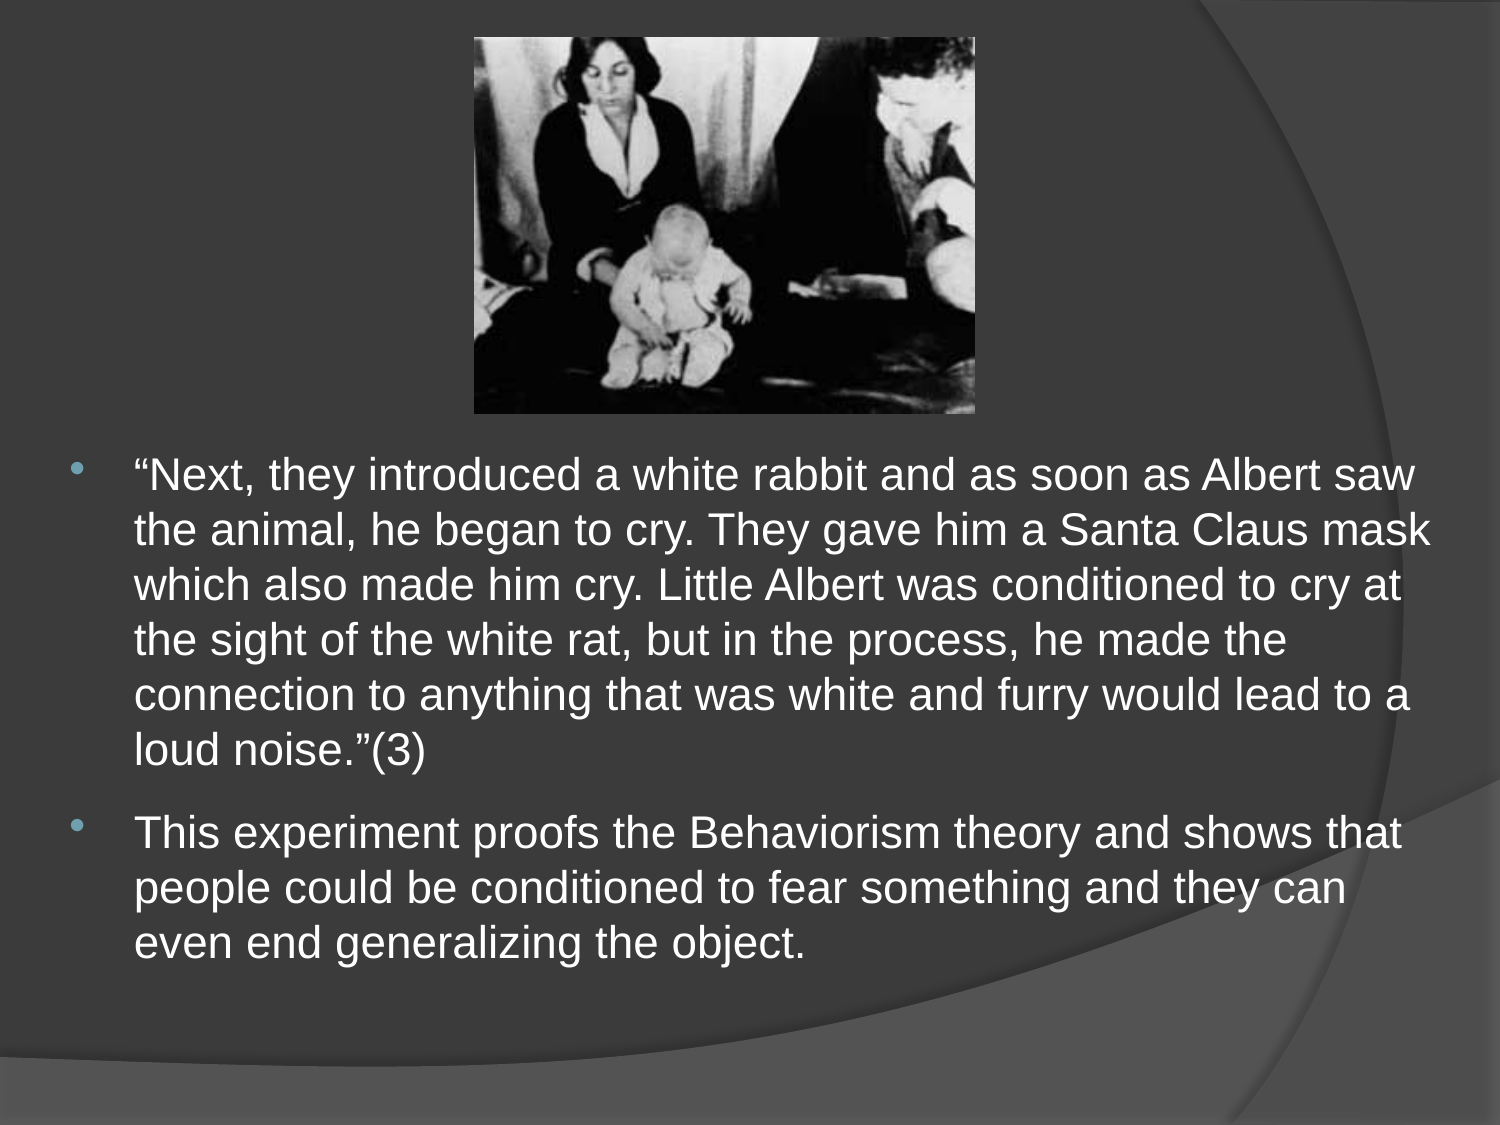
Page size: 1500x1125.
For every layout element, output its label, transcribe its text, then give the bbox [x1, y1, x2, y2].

picture [474, 37, 976, 415]
list “Next, they introduced a white rabbit and as soon as Albert saw the animal, he began to cry. They gave him a Santa Claus mask which also made him cry. Little Albert was conditioned to cry at the sight of the white rat, but in the process, he made the connection to anything that was white and furry would lead to a loud noise.”(3) This experiment proofs the Behaviorism theory and shows that people could be conditioned to fear something and they can even end generalizing the object. [49, 437, 1463, 1088]
